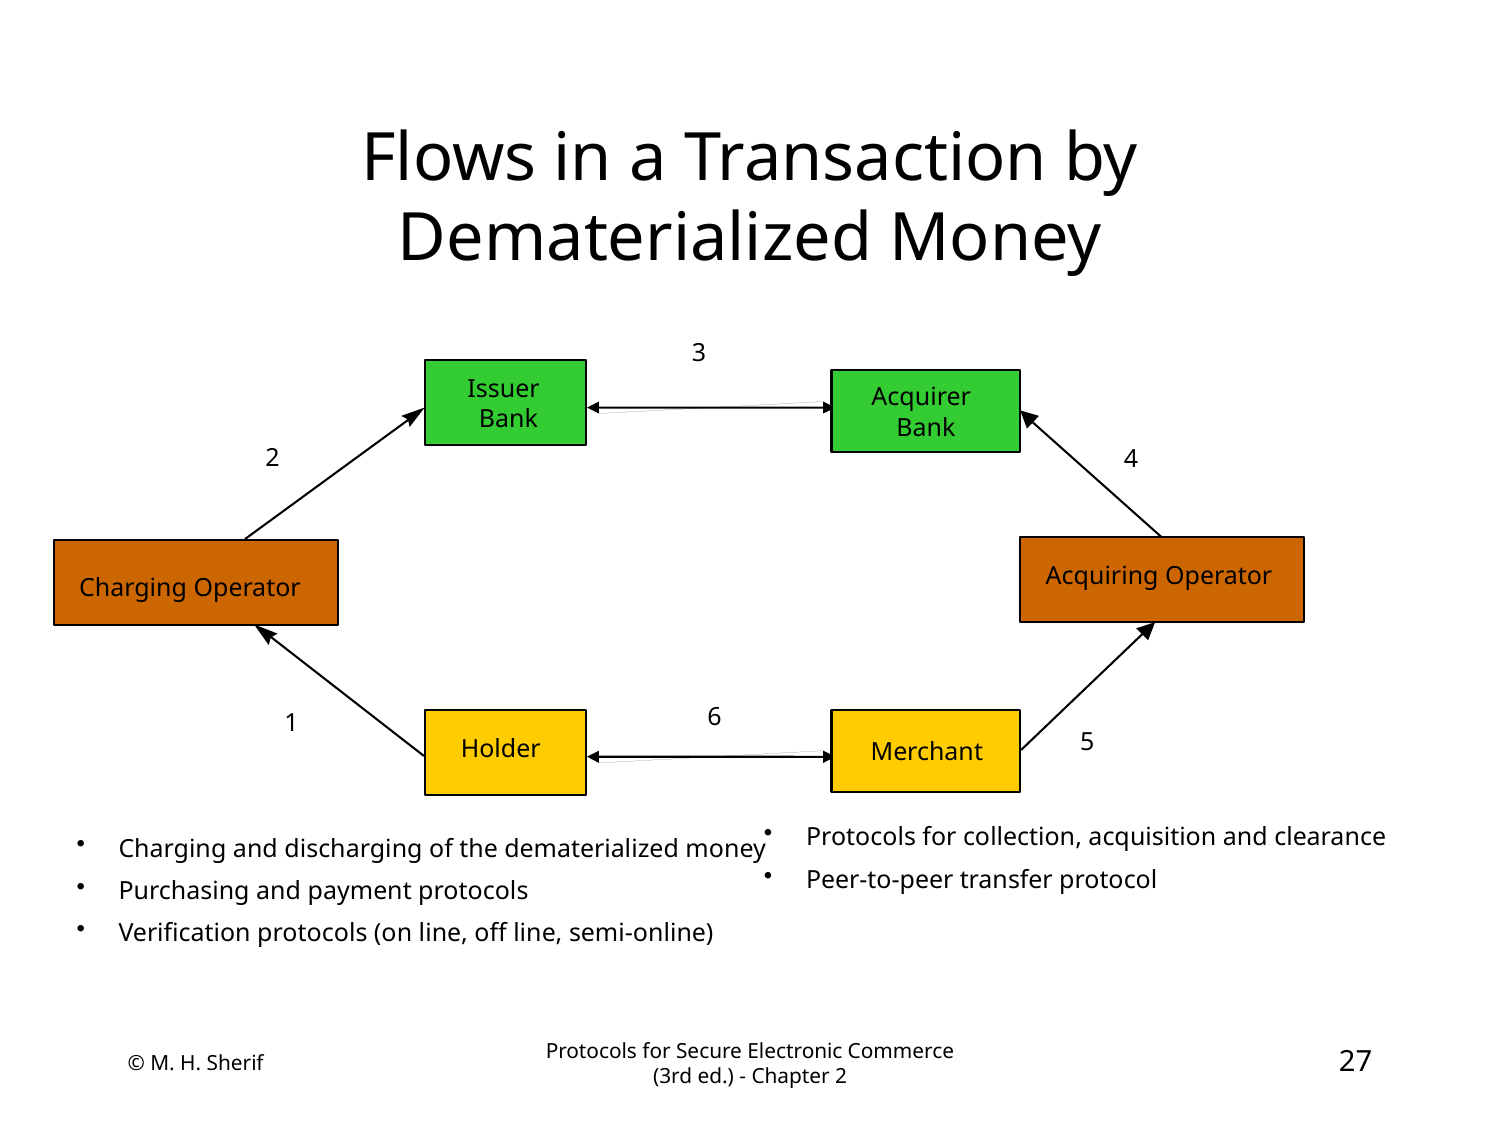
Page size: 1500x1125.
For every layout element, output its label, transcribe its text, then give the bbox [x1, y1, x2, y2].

footer Protocols for Secure Electronic Commerce (3rd ed.) - Chapter 2 [512, 1025, 988, 1100]
text_box 4 [1108, 434, 1154, 480]
text_box [587, 401, 831, 414]
text_box Holder [445, 724, 556, 770]
title Flows in a Transaction by Dematerialized Money [112, 99, 1388, 288]
text_box [1020, 410, 1039, 429]
text_box Issuer [452, 364, 555, 410]
text_box [587, 750, 831, 763]
text_box 5 [1064, 717, 1110, 763]
text_box [54, 539, 339, 626]
text_box [424, 709, 587, 796]
text_box 3 [676, 329, 722, 375]
text_box Acquiring Operator [1030, 551, 1288, 597]
text_box 1 [269, 698, 314, 744]
text_box Bank [881, 403, 971, 449]
slide_number © M. H. Sherif [112, 1025, 425, 1100]
text_box Charging Operator [64, 564, 317, 610]
text_box [1136, 622, 1156, 641]
text_box [831, 709, 1021, 793]
text_box [401, 407, 425, 428]
text_box 6 [692, 693, 737, 739]
text_box Protocols for collection, acquisition and clearance Peer-to-peer transfer protocol [748, 813, 1443, 901]
text_box Merchant [855, 728, 999, 774]
text_box 2 [250, 434, 295, 480]
slide_number 27 [1074, 1025, 1388, 1100]
text_box [1020, 536, 1305, 623]
text_box [831, 369, 1021, 453]
text_box Charging and discharging of the dematerialized money Purchasing and payment protocols Verification protocols (on line, off line, semi-online) [61, 824, 786, 955]
text_box [424, 359, 587, 446]
text_box Bank [463, 395, 553, 441]
text_box Acquirer [856, 372, 987, 418]
text_box [254, 624, 278, 646]
